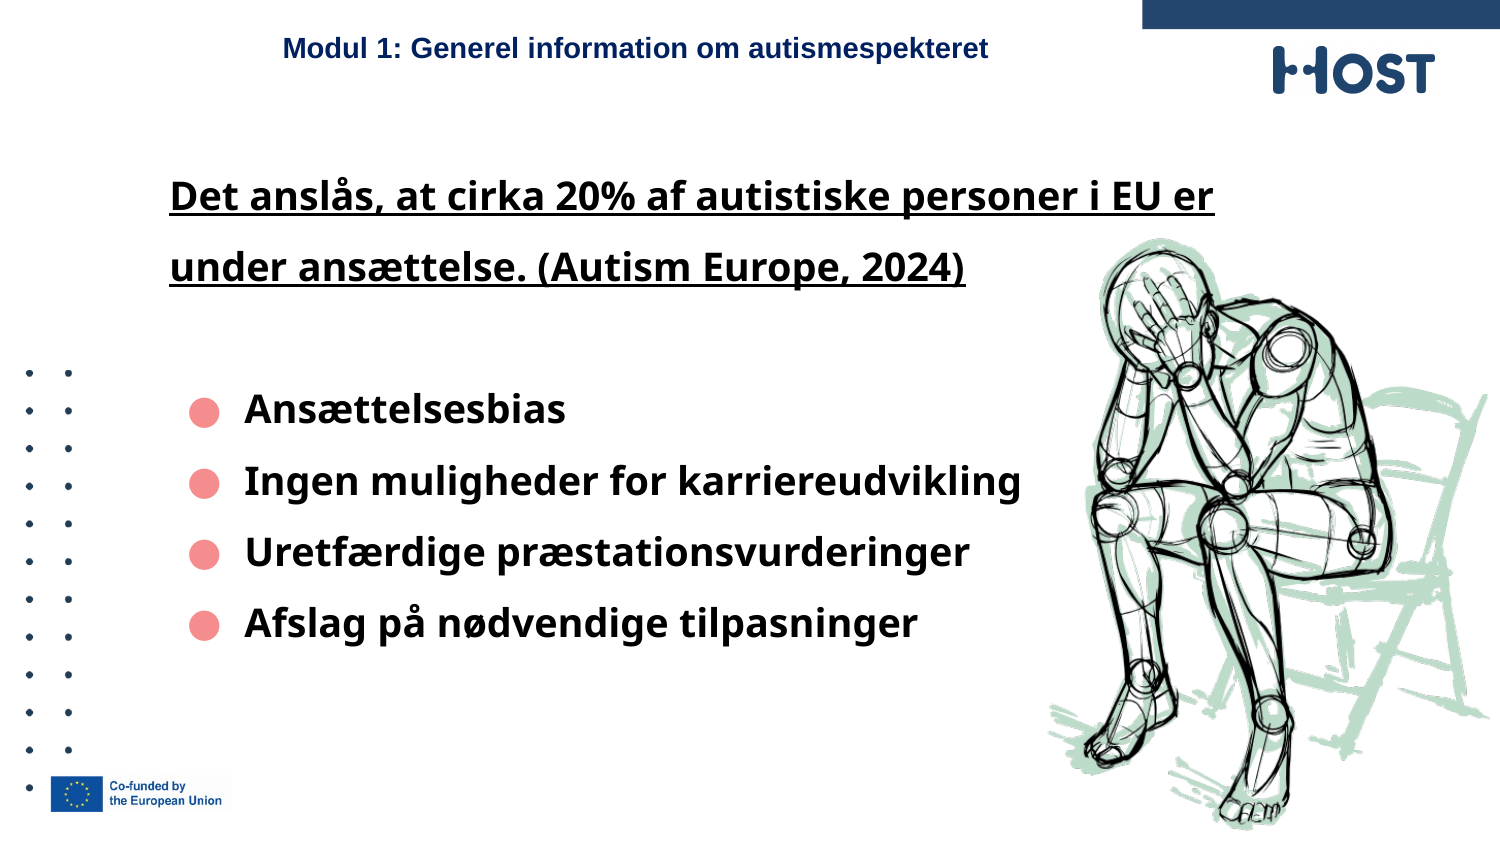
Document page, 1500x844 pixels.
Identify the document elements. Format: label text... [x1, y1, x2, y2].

text_box Modul 1: Generel information om autismespekteret [267, 10, 1136, 68]
picture [1005, 225, 1500, 844]
picture [0, 370, 233, 812]
list Det anslås, at cirka 20% af autistiske personer i EU er under ansættelse. (Autism Europe, 2024) Ansættelsesbias Ingen muligheder for karriereudvikling Uretfærdige præstationsvurderinger Afslag på nødvendige tilpasninger [154, 131, 1346, 712]
picture [1273, 46, 1435, 94]
